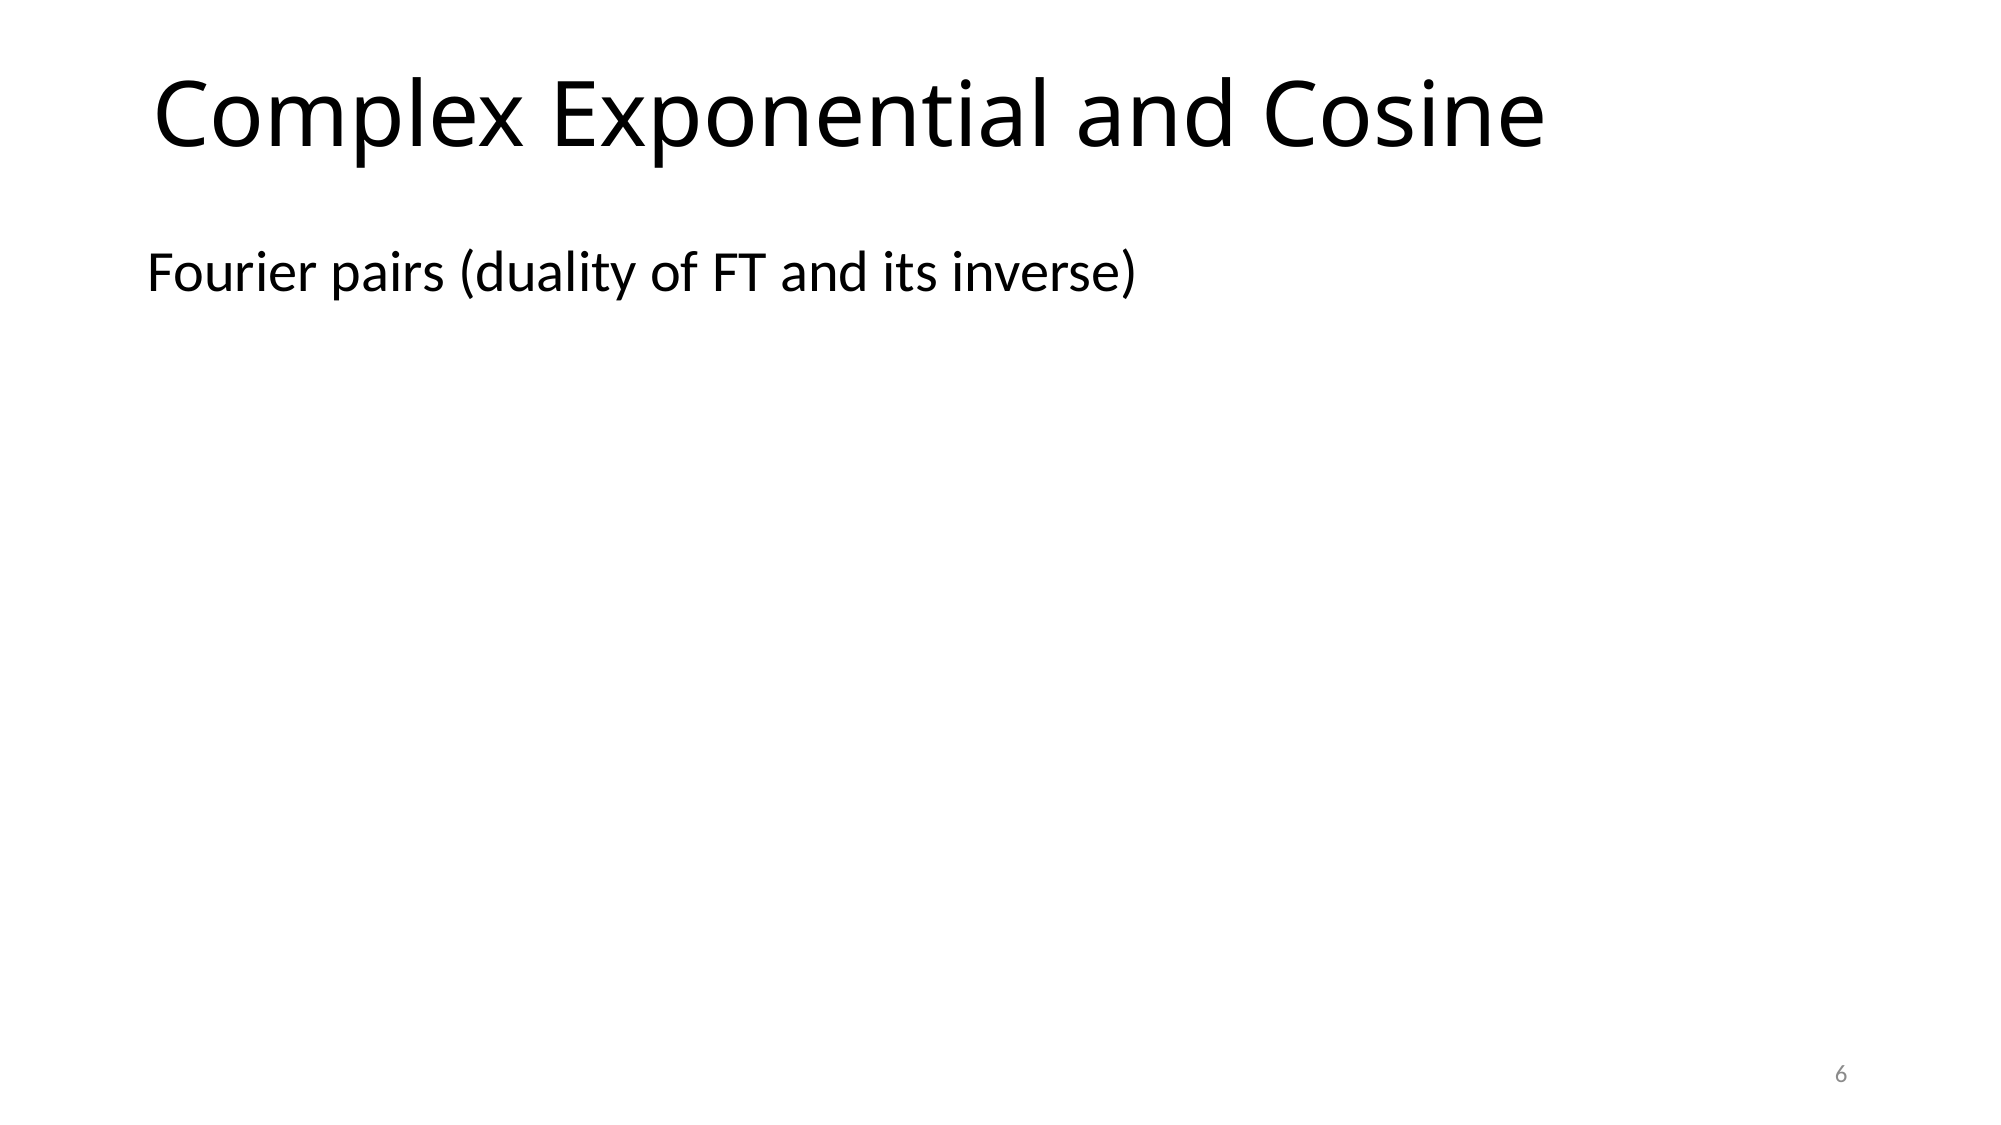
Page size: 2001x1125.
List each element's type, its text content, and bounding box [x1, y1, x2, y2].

title Complex Exponential and Cosine [137, 59, 1863, 174]
slide_number 6 [1412, 1042, 1863, 1103]
